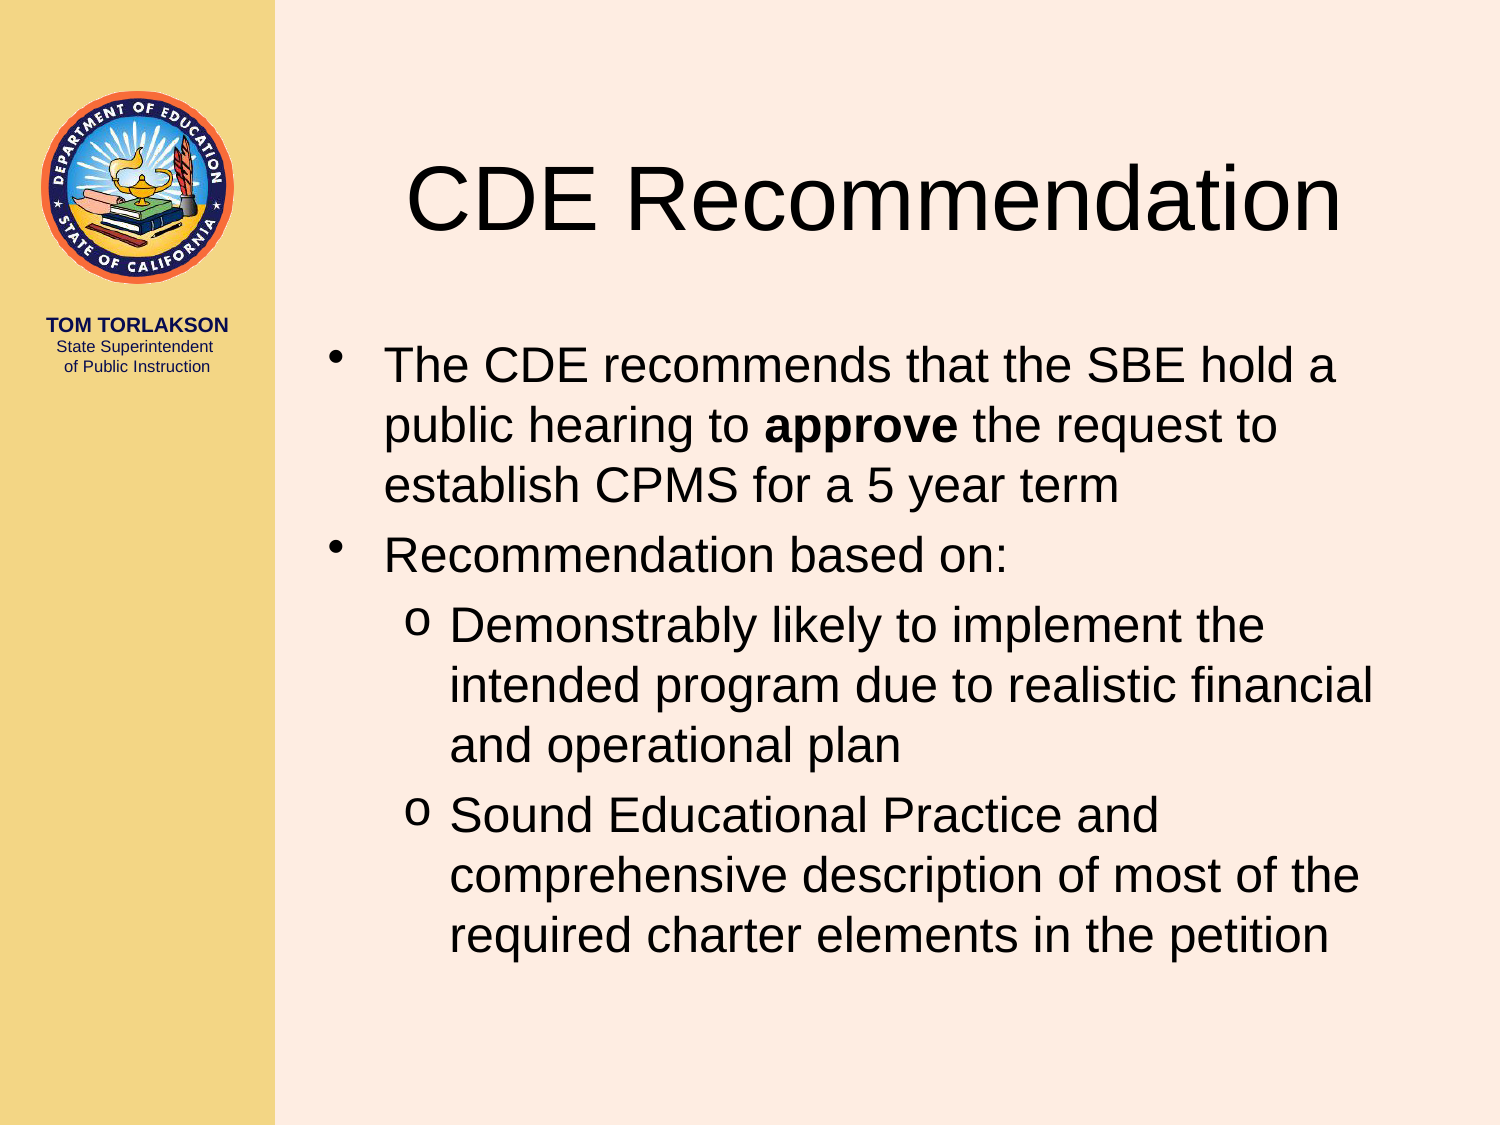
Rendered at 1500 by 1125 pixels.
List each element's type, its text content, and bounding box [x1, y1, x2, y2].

title CDE Recommendation [312, 99, 1438, 288]
list The CDE recommends that the SBE hold a public hearing to approve the request to establish CPMS for a 5 year term Recommendation based on: Demonstrably likely to implement the intended program due to realistic financial and operational plan Sound Educational Practice and comprehensive description of most of the required charter elements in the petition [312, 324, 1438, 1000]
picture [24, 74, 250, 300]
